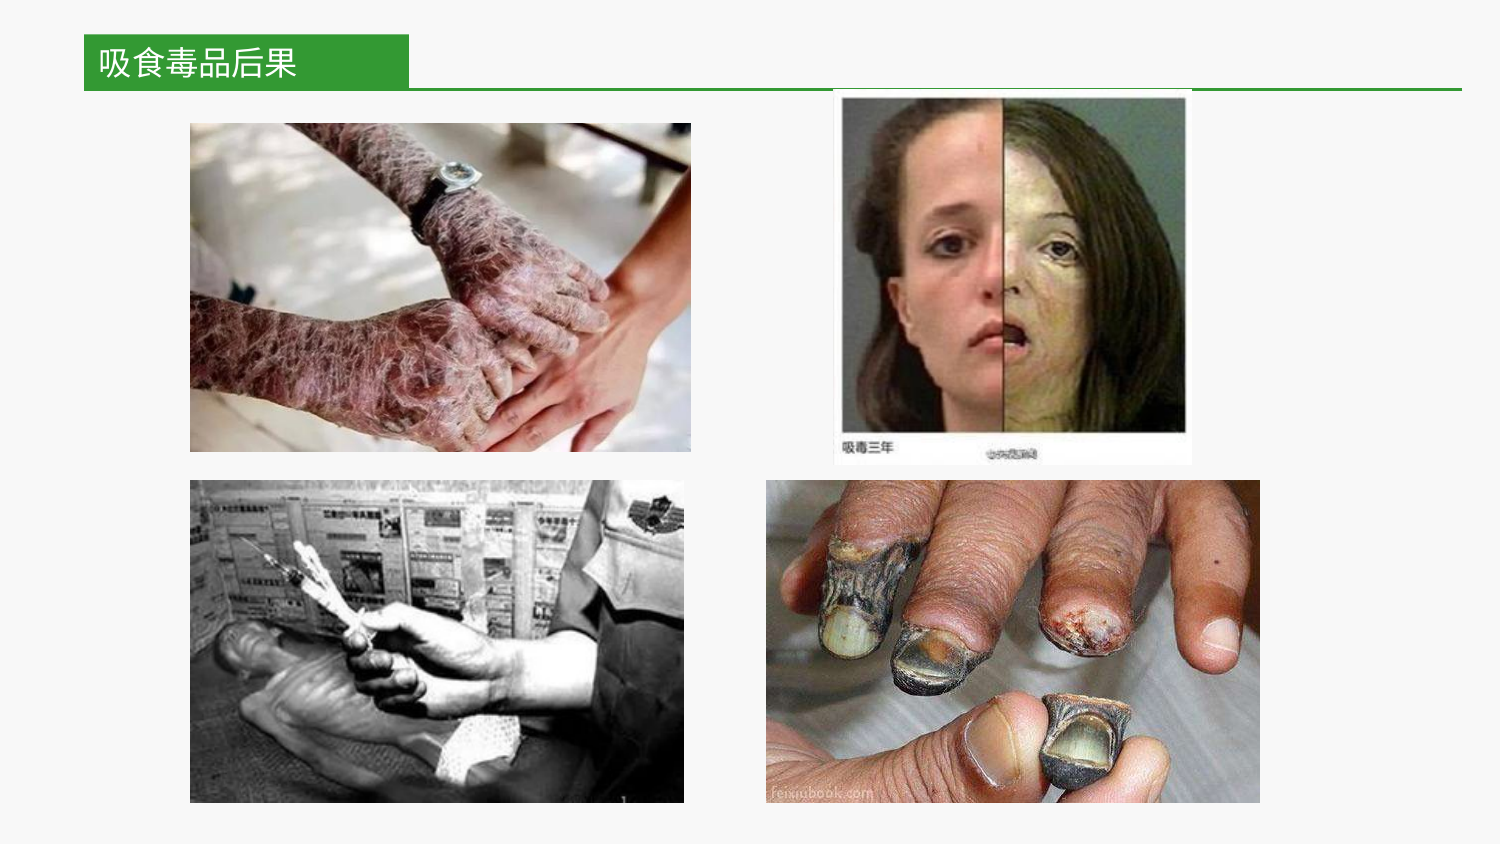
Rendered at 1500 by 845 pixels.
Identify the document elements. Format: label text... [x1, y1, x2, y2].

picture [189, 480, 684, 803]
picture [189, 122, 691, 452]
text_box 吸食毒品后果 [84, 34, 409, 88]
picture [765, 479, 1260, 803]
picture [833, 89, 1193, 465]
